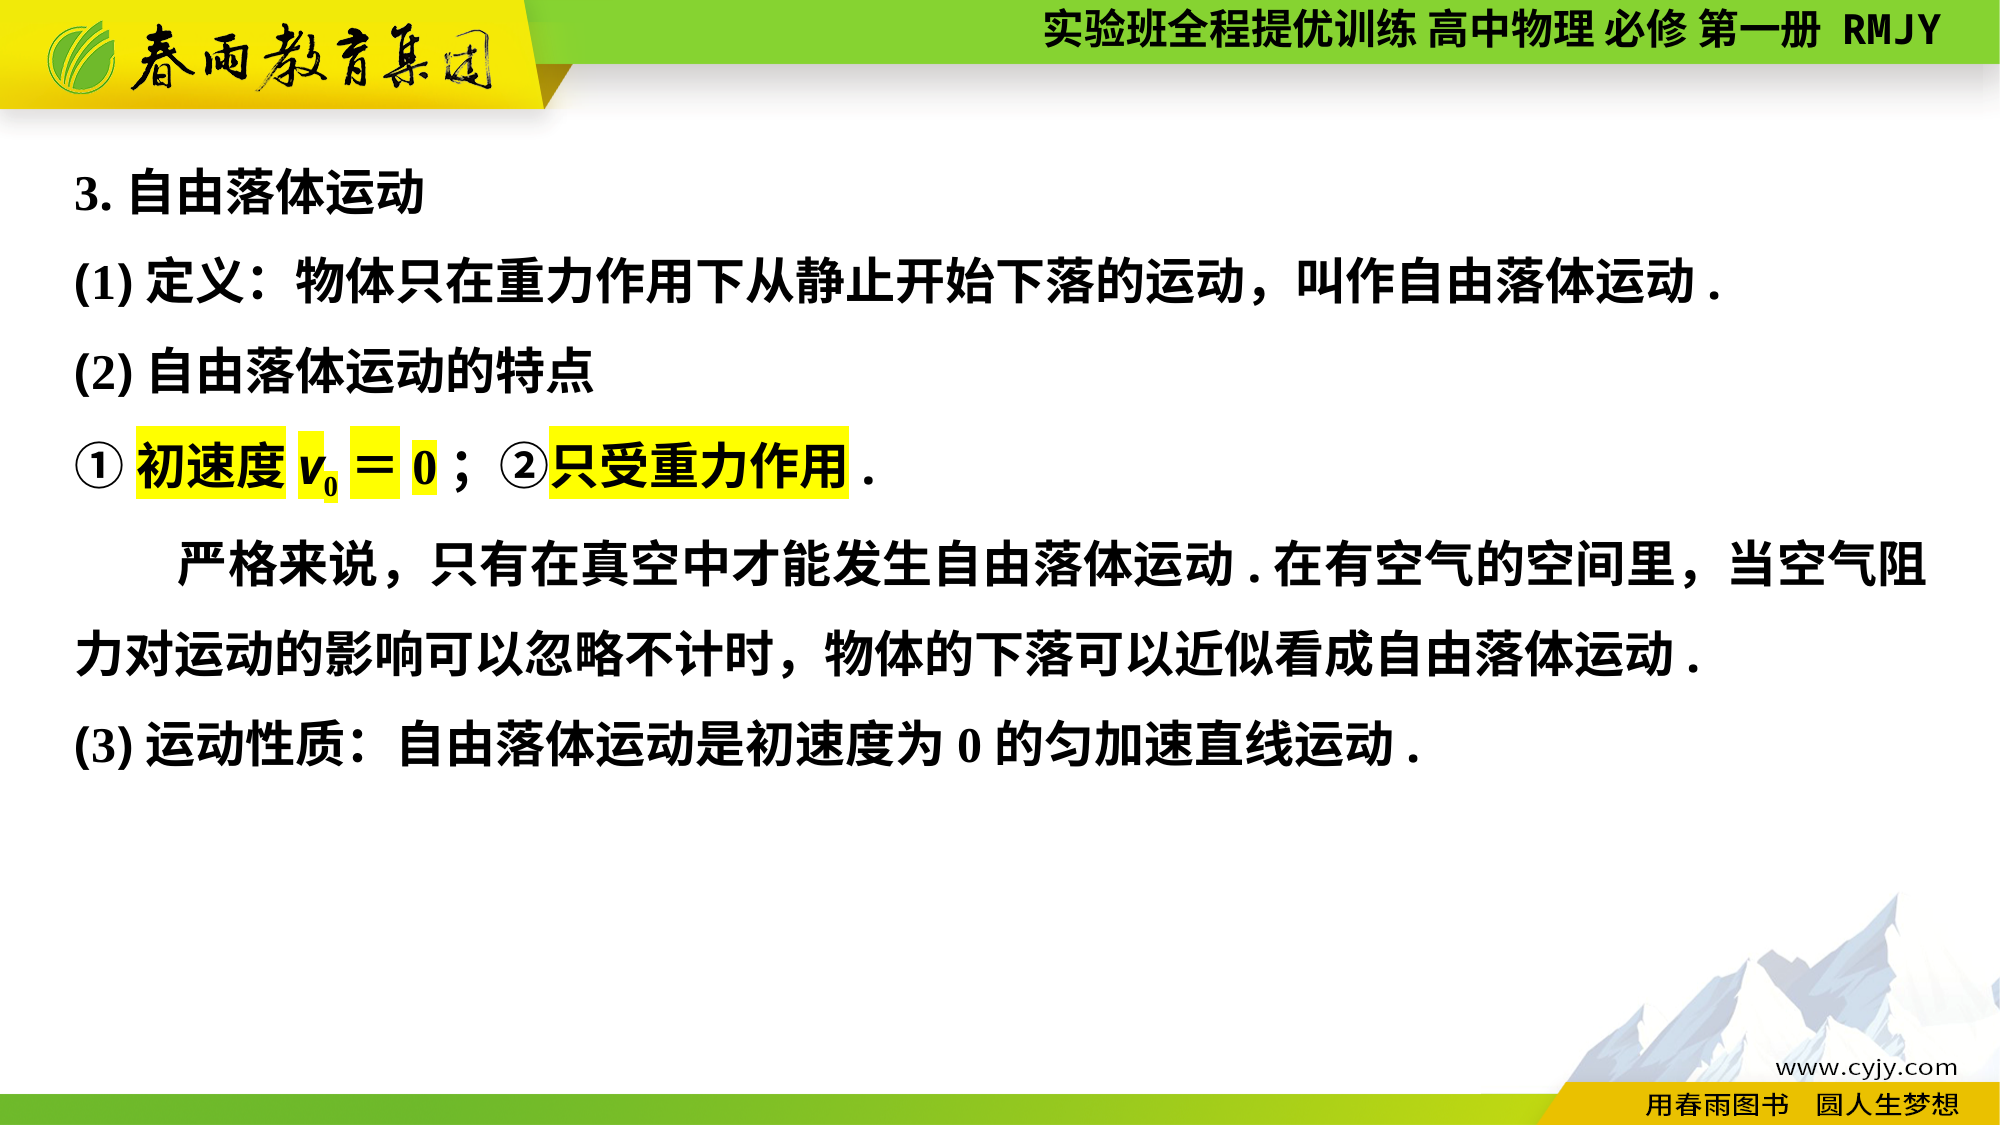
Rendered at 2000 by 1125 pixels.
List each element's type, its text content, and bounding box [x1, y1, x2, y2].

picture [0, 0, 2000, 1125]
list 3.自由落体运动 (1)定义：物体只在重力作用下从静止开始下落的运动，叫作自由落体运动. (2)自由落体运动的特点 ①初速度v0＝0；②只受重力作用. 严格来说，只有在真空中才能发生自由落体运动.在有空气的空间里，当空气阻力对运动的影响可以忽略不计时，物体的下落可以近似看成自由落体运动. (3)运动性质：自由落体运动是初速度为0的匀加速直线运动. [59, 122, 1944, 774]
